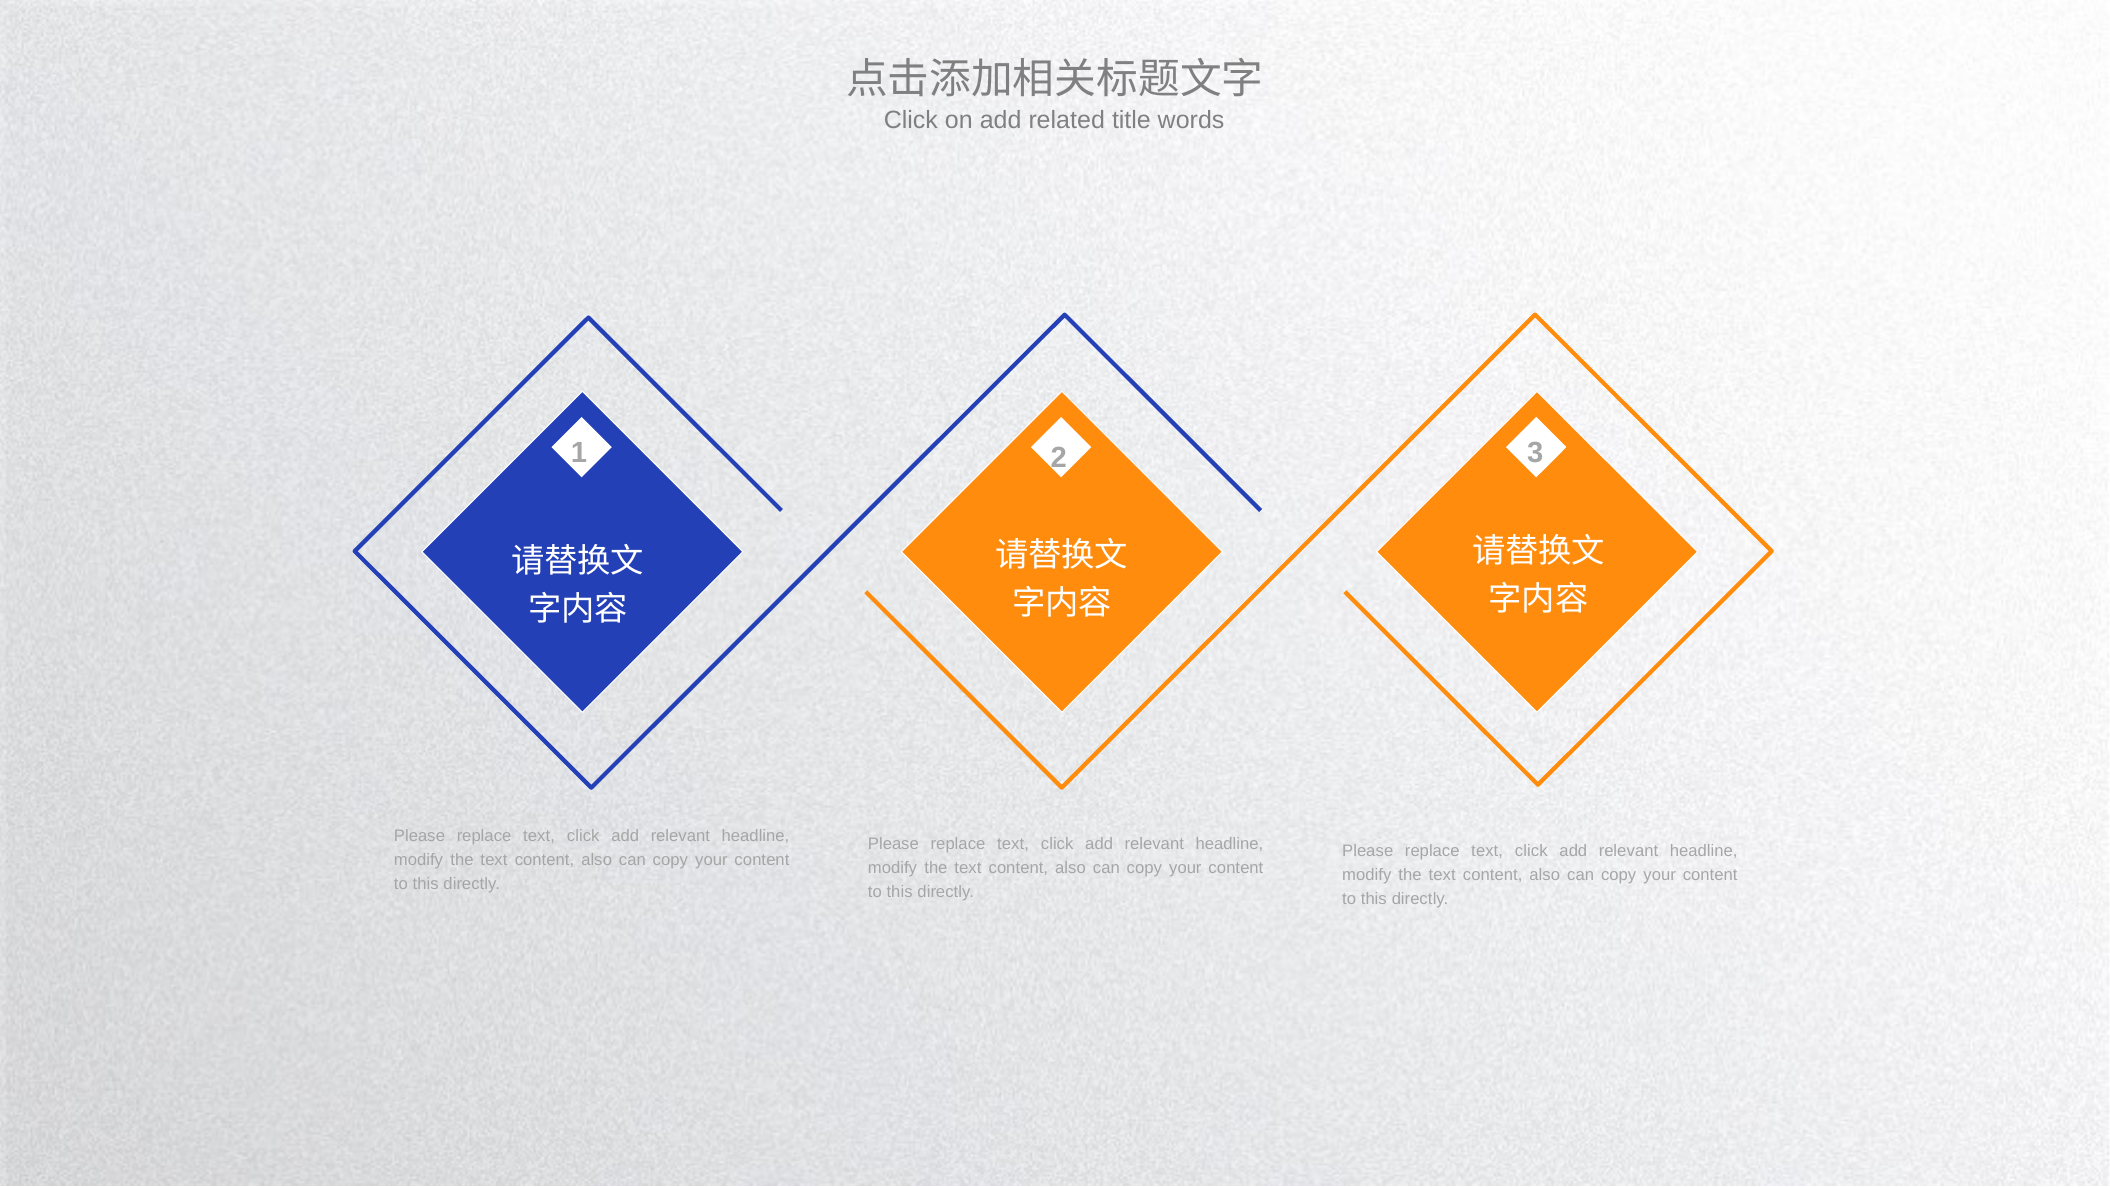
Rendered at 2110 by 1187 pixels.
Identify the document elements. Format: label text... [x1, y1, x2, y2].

text_box Please replace text, click add relevant headline, modify the text content, also can copy your content to this directly. [393, 821, 790, 893]
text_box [354, 314, 1772, 788]
text_box Click on add related title words [864, 95, 1246, 158]
picture [0, 0, 2110, 1186]
text_box Please replace text, click add relevant headline, modify the text content, also can copy your content to this directly. [1342, 835, 1739, 908]
text_box 点击添加相关标题文字 [803, 44, 1307, 107]
text_box Please replace text, click add relevant headline, modify the text content, also can copy your content to this directly. [867, 828, 1265, 901]
